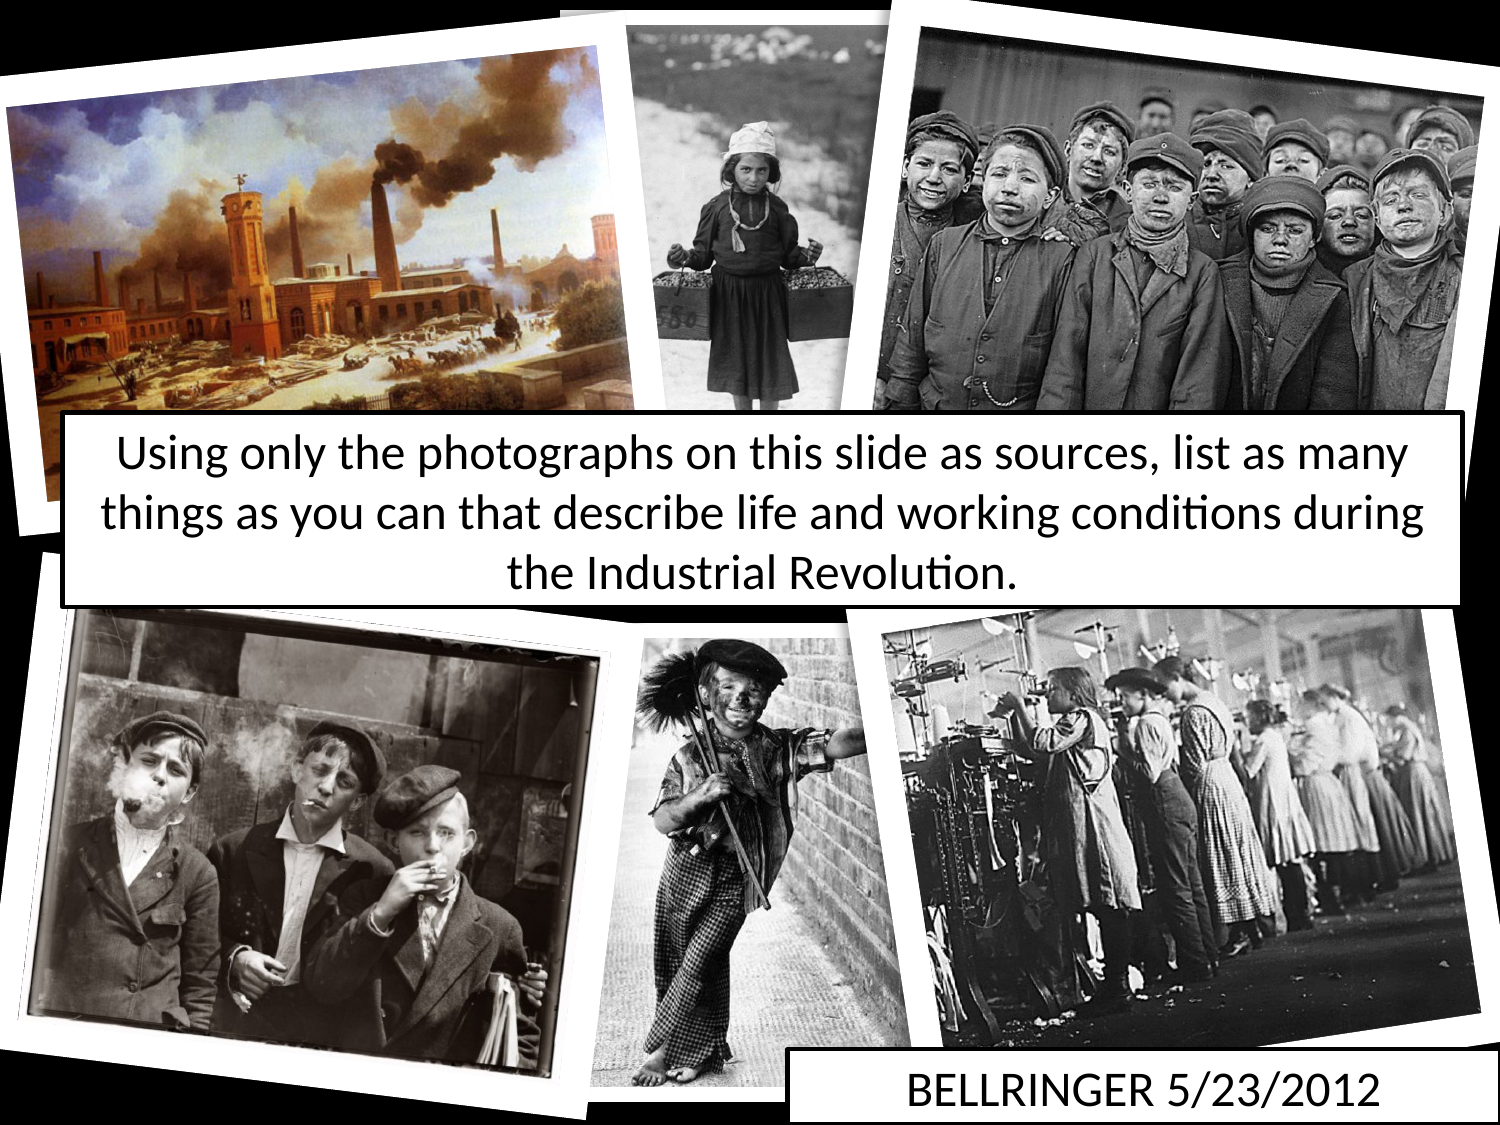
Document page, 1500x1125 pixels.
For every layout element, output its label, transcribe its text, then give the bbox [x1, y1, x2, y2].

picture [7, 24, 1484, 526]
text_box Using only the photographs on this slide as sources, list as many things as you can that describe life and working conditions during the Industrial Revolution. [60, 466, 1465, 609]
text_box BELLRINGER 5/23/2012 [785, 1047, 1500, 1125]
picture [19, 590, 1481, 1088]
